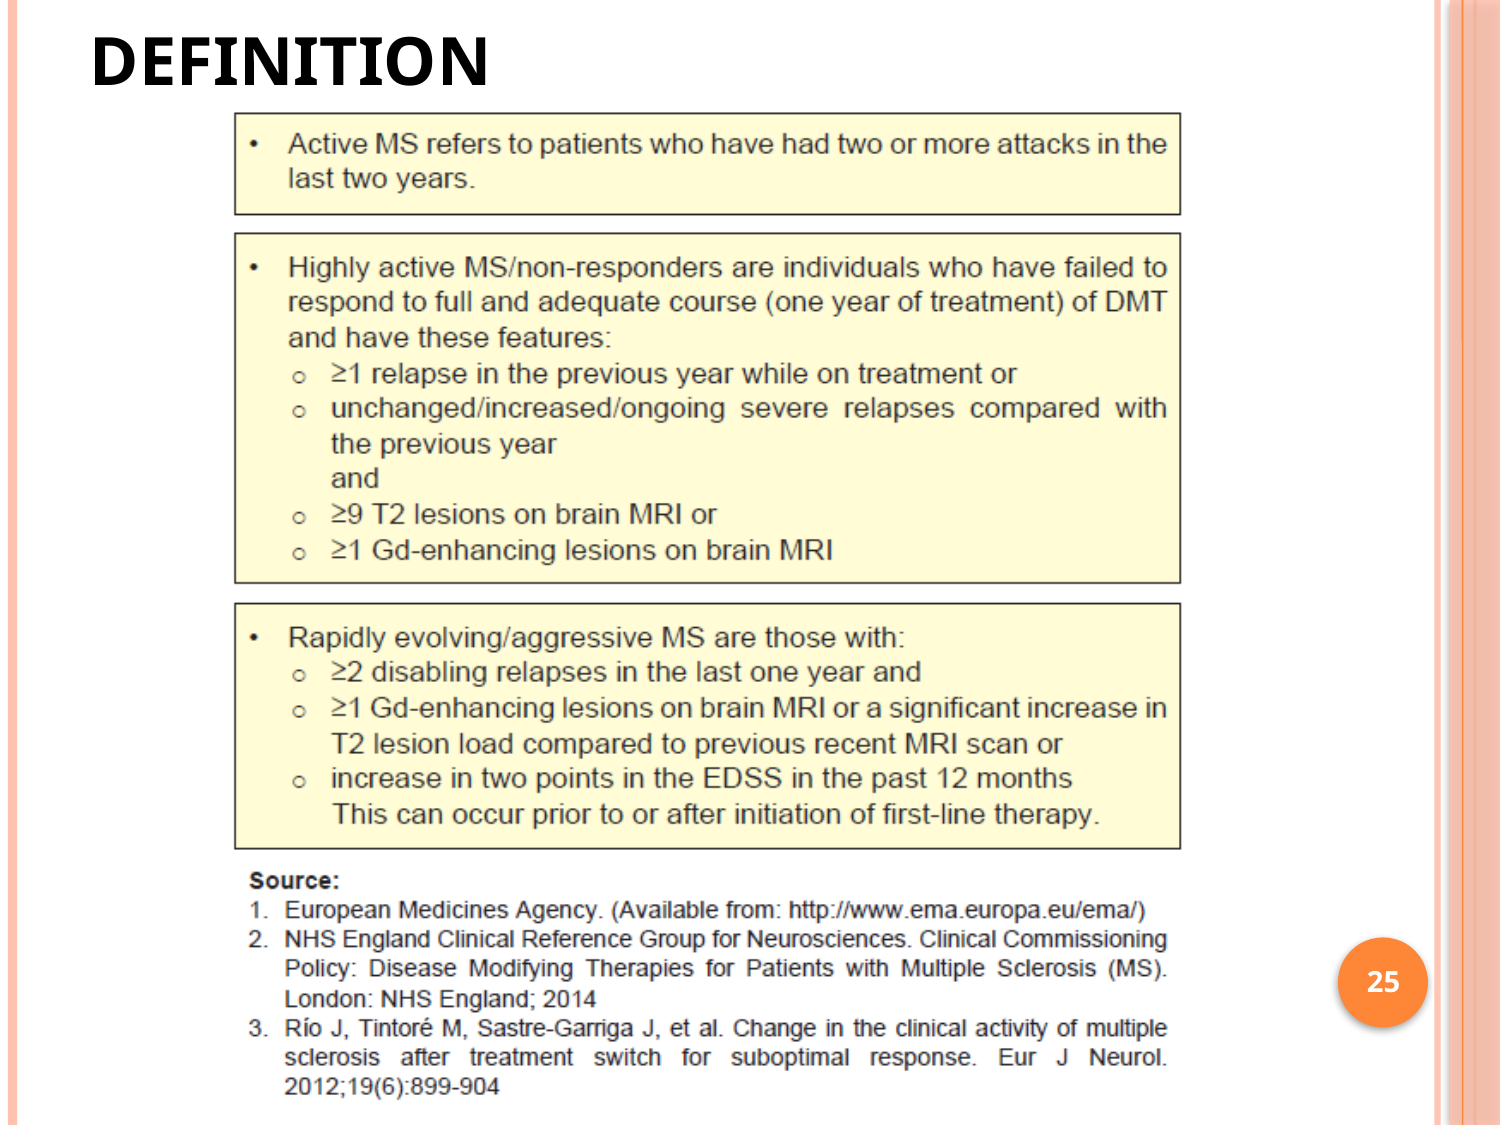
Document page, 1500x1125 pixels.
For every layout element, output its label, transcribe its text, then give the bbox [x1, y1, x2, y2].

picture [225, 105, 1190, 1107]
title Definition [75, 0, 1300, 107]
slide_number 25 [1333, 940, 1434, 1027]
